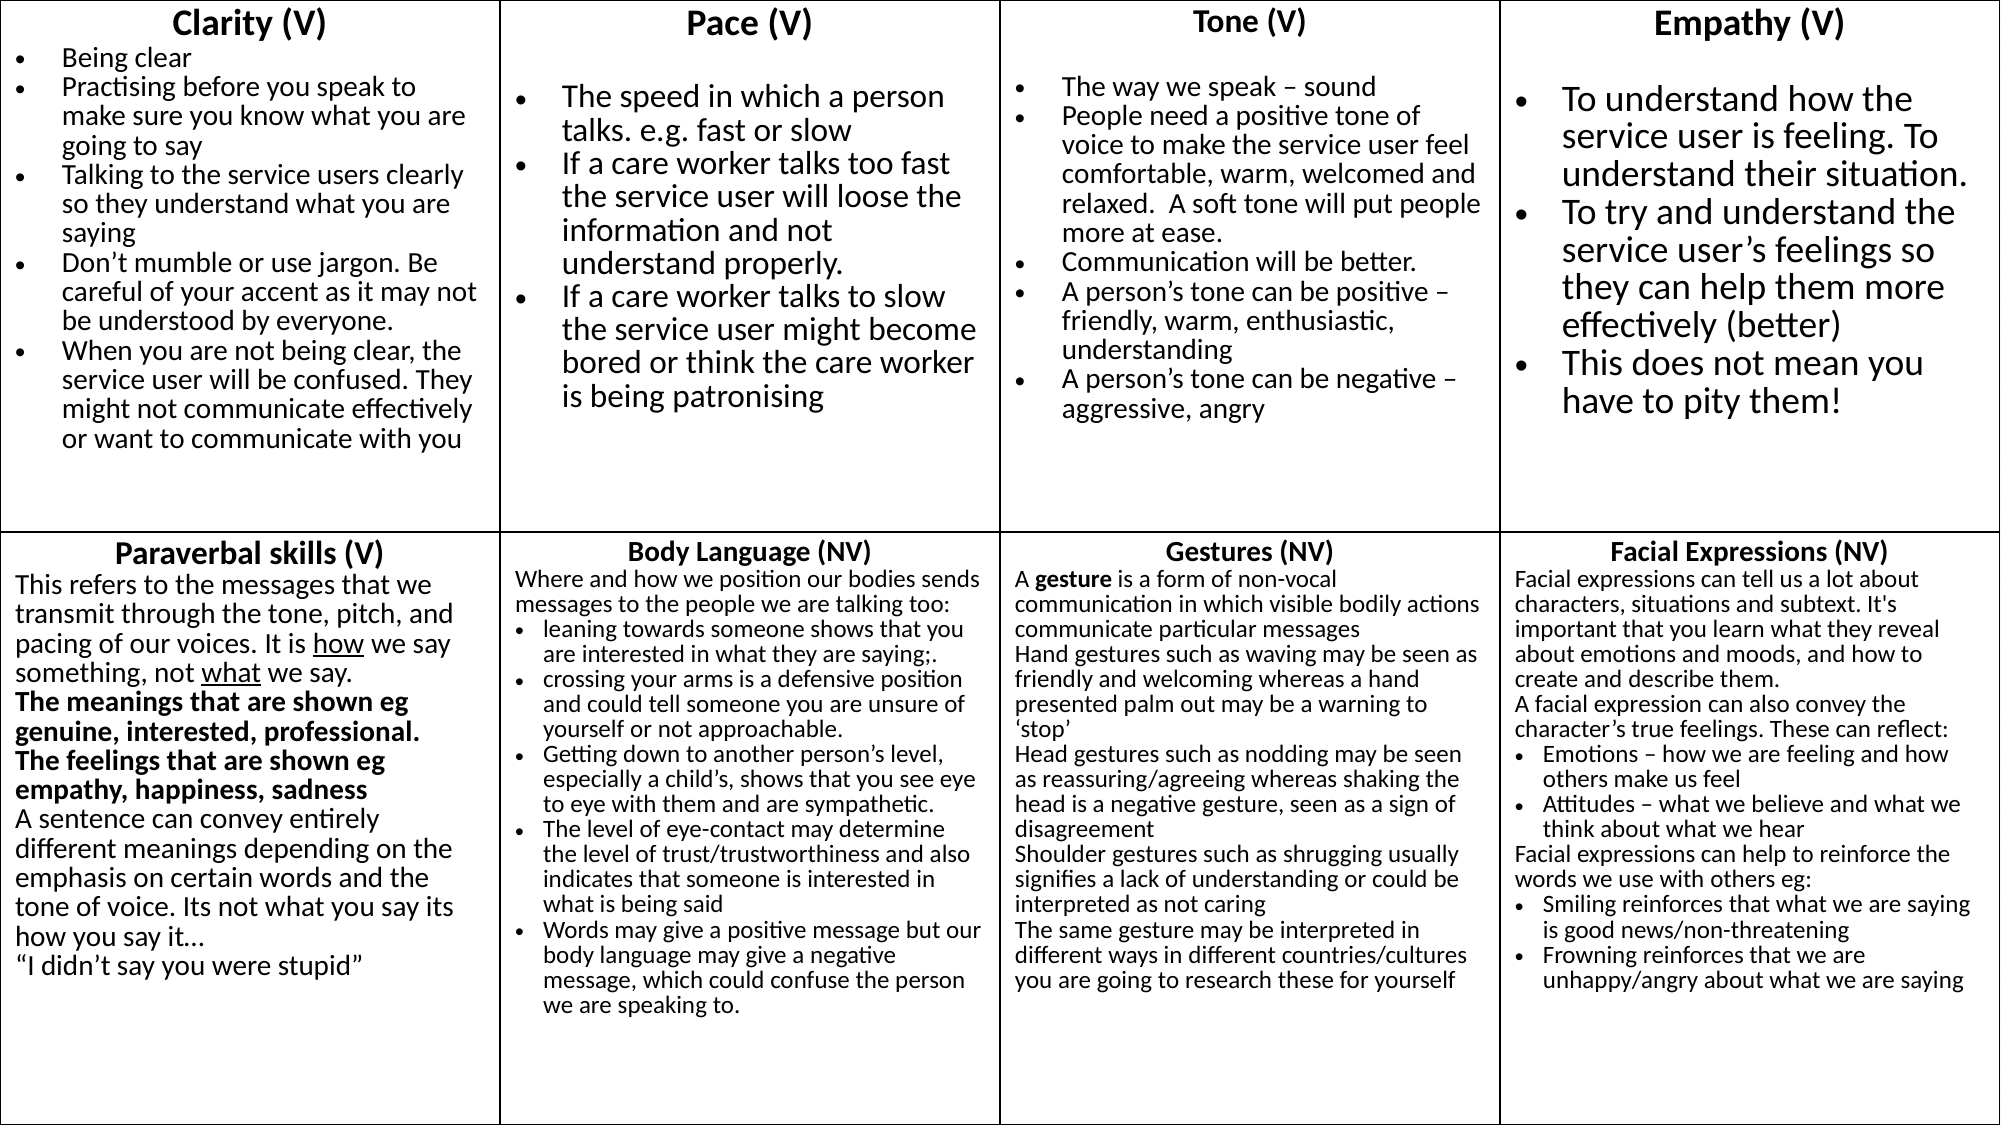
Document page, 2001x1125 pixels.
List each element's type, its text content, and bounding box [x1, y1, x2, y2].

table_cell Gestures (NV) A gesture is a form of non-vocal communication in which visible bodily actions communicate particular messages Hand gestures such as waving may be seen as friendly and welcoming whereas a hand presented palm out may be a warning to ‘stop’ Head gestures such as nodding may be seen as reassuring/agreeing whereas shaking the head is a negative gesture, seen as a sign of disagreement Shoulder gestures such as shrugging usually signifies a lack of understanding or could be interpreted as not caring The same gesture may be interpreted in different ways in different countries/cultures you are going to research these for yourself [1001, 533, 1499, 1124]
table_header Pace (V) The speed in which a person talks. e.g. fast or slow If a care worker talks too fast the service user will loose the information and not understand properly. If a care worker talks to slow the service user might become bored or think the care worker is being patronising [501, 1, 999, 531]
table_cell Paraverbal skills (V) This refers to the messages that we transmit through the tone, pitch, and pacing of our voices. It is how we say something, not what we say. The meanings that are shown eg genuine, interested, professional. The feelings that are shown eg empathy, happiness, sadness A sentence can convey entirely different meanings depending on the emphasis on certain words and the tone of voice. Its not what you say its how you say it… “I didn’t say you were stupid” [1, 533, 499, 1124]
table_cell Body Language (NV) Where and how we position our bodies sends messages to the people we are talking too: leaning towards someone shows that you are interested in what they are saying;. crossing your arms is a defensive position and could tell someone you are unsure of yourself or not approachable. Getting down to another person’s level, especially a child’s, shows that you see eye to eye with them and are sympathetic. The level of eye-contact may determine the level of trust/trustworthiness and also indicates that someone is interested in what is being said Words may give a positive message but our body language may give a negative message, which could confuse the person we are speaking to. [501, 533, 999, 1124]
table_header Empathy (V) To understand how the service user is feeling. To understand their situation. To try and understand the service user’s feelings so they can help them more effectively (better) This does not mean you have to pity them! [1501, 1, 1999, 531]
table_header Clarity (V) Being clear Practising before you speak to make sure you know what you are going to say Talking to the service users clearly so they understand what you are saying Don’t mumble or use jargon. Be careful of your accent as it may not be understood by everyone. When you are not being clear, the service user will be confused. They might not communicate effectively or want to communicate with you. [1, 1, 499, 531]
table_cell Facial Expressions (NV) Facial expressions can tell us a lot about characters, situations and subtext. It's important that you learn what they reveal about emotions and moods, and how to create and describe them. A facial expression can also convey the character’s true feelings. These can reflect: Emotions – how we are feeling and how others make us feel Attitudes – what we believe and what we think about what we hear Facial expressions can help to reinforce the words we use with others eg: Smiling reinforces that what we are saying is good news/non-threatening Frowning reinforces that we are unhappy/angry about what we are saying [1501, 533, 1999, 1124]
table_header Tone (V) The way we speak – sound People need a positive tone of voice to make the service user feel comfortable, warm, welcomed and relaxed. A soft tone will put people more at ease. Communication will be better. A person’s tone can be positive – friendly, warm, enthusiastic, understanding A person’s tone can be negative – aggressive, angry [1001, 1, 1499, 531]
